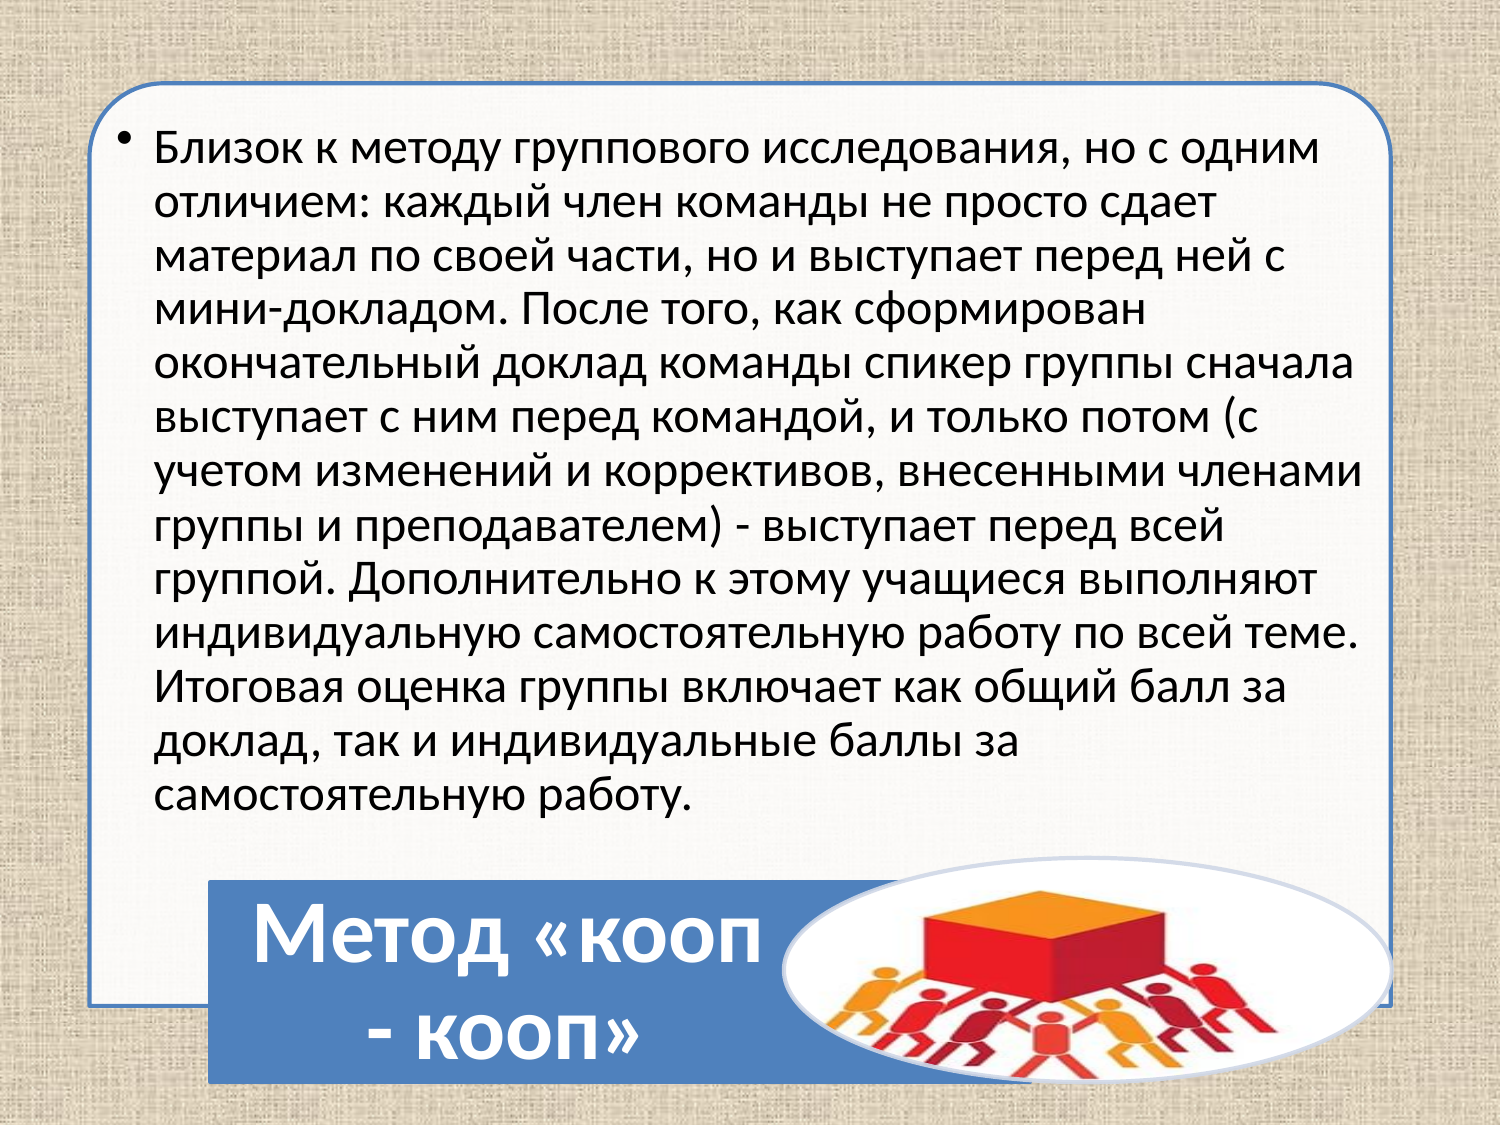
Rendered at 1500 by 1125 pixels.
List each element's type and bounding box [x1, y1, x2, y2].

text_box [88, 30, 1392, 1083]
picture [0, 0, 1500, 1125]
